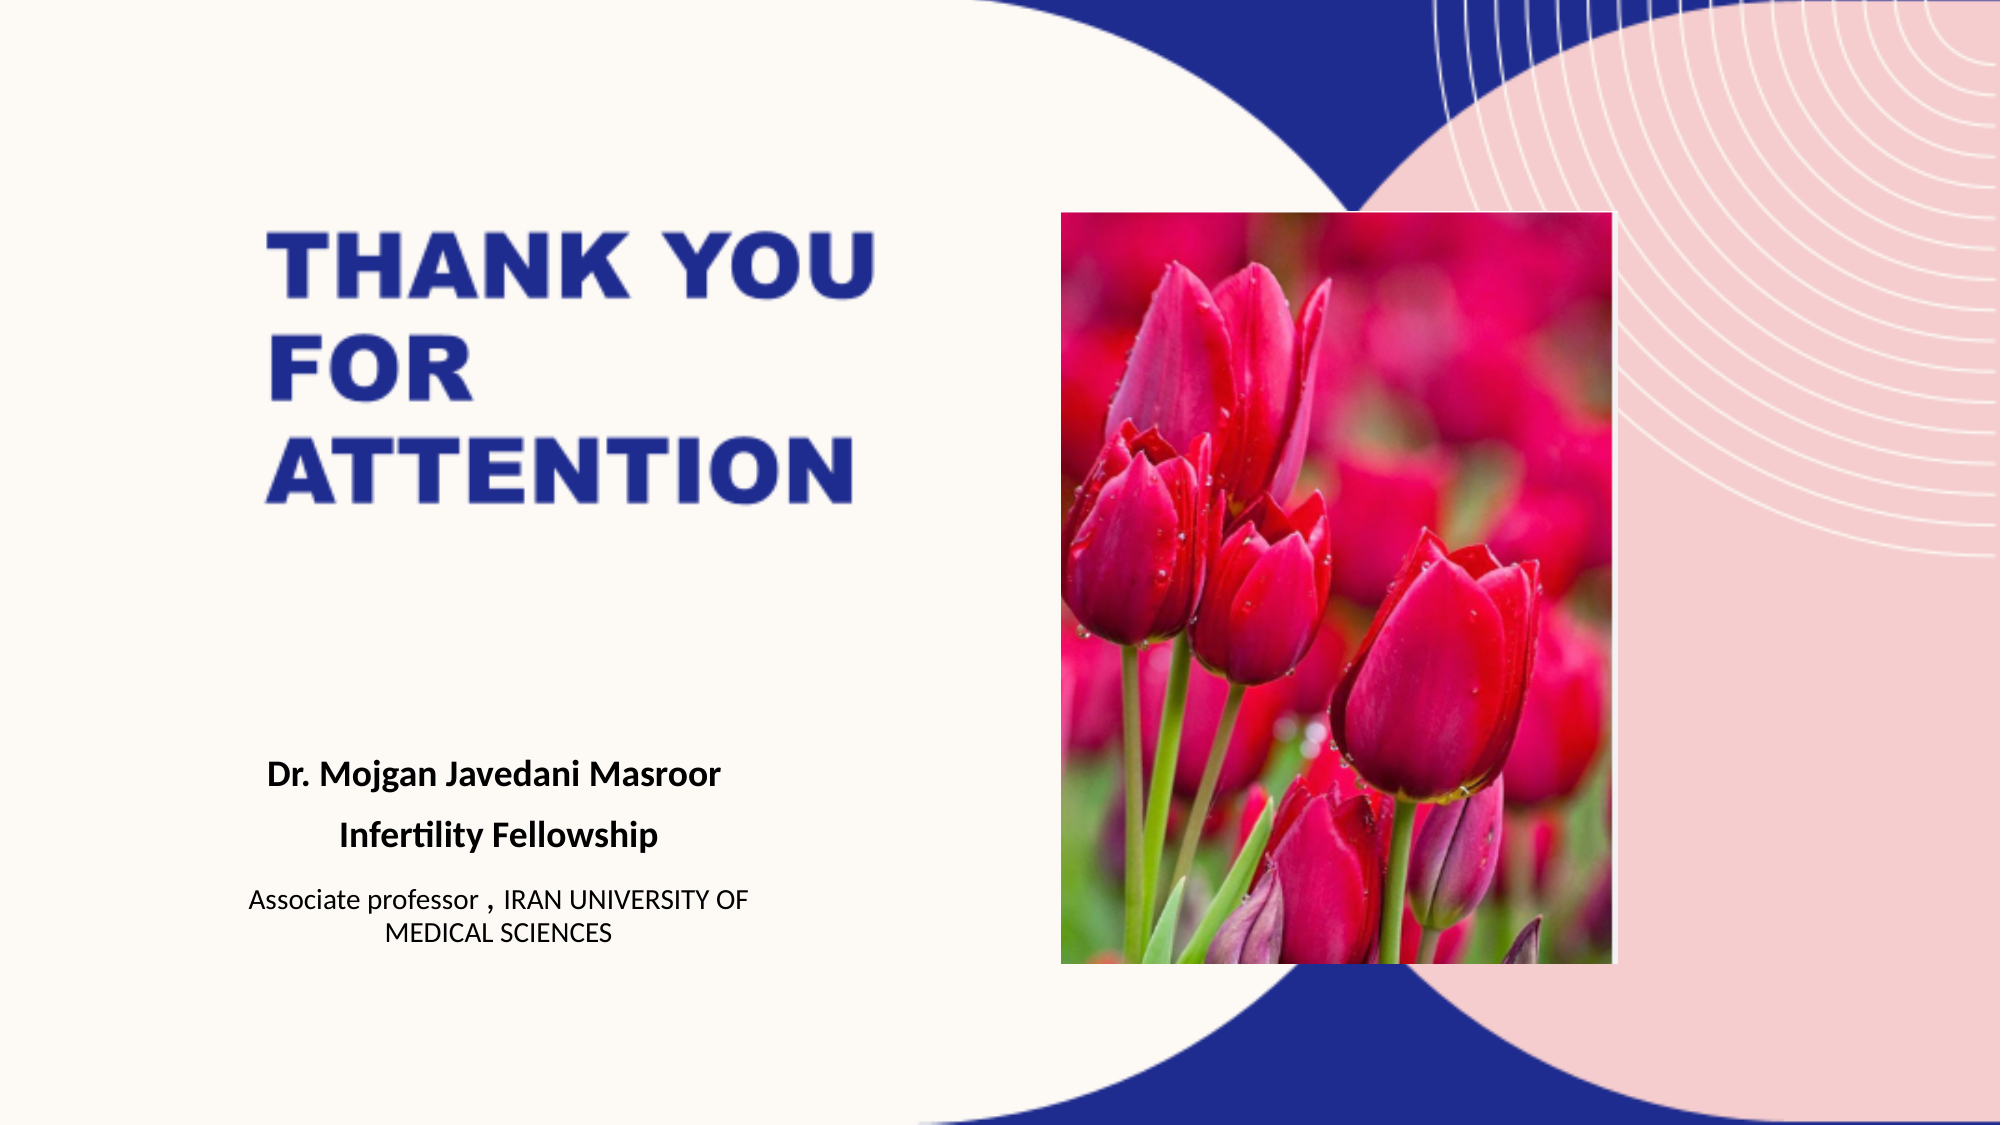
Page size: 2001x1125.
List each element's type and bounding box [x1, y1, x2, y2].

list [0, 0, 2000, 1125]
picture [1061, 211, 1618, 964]
